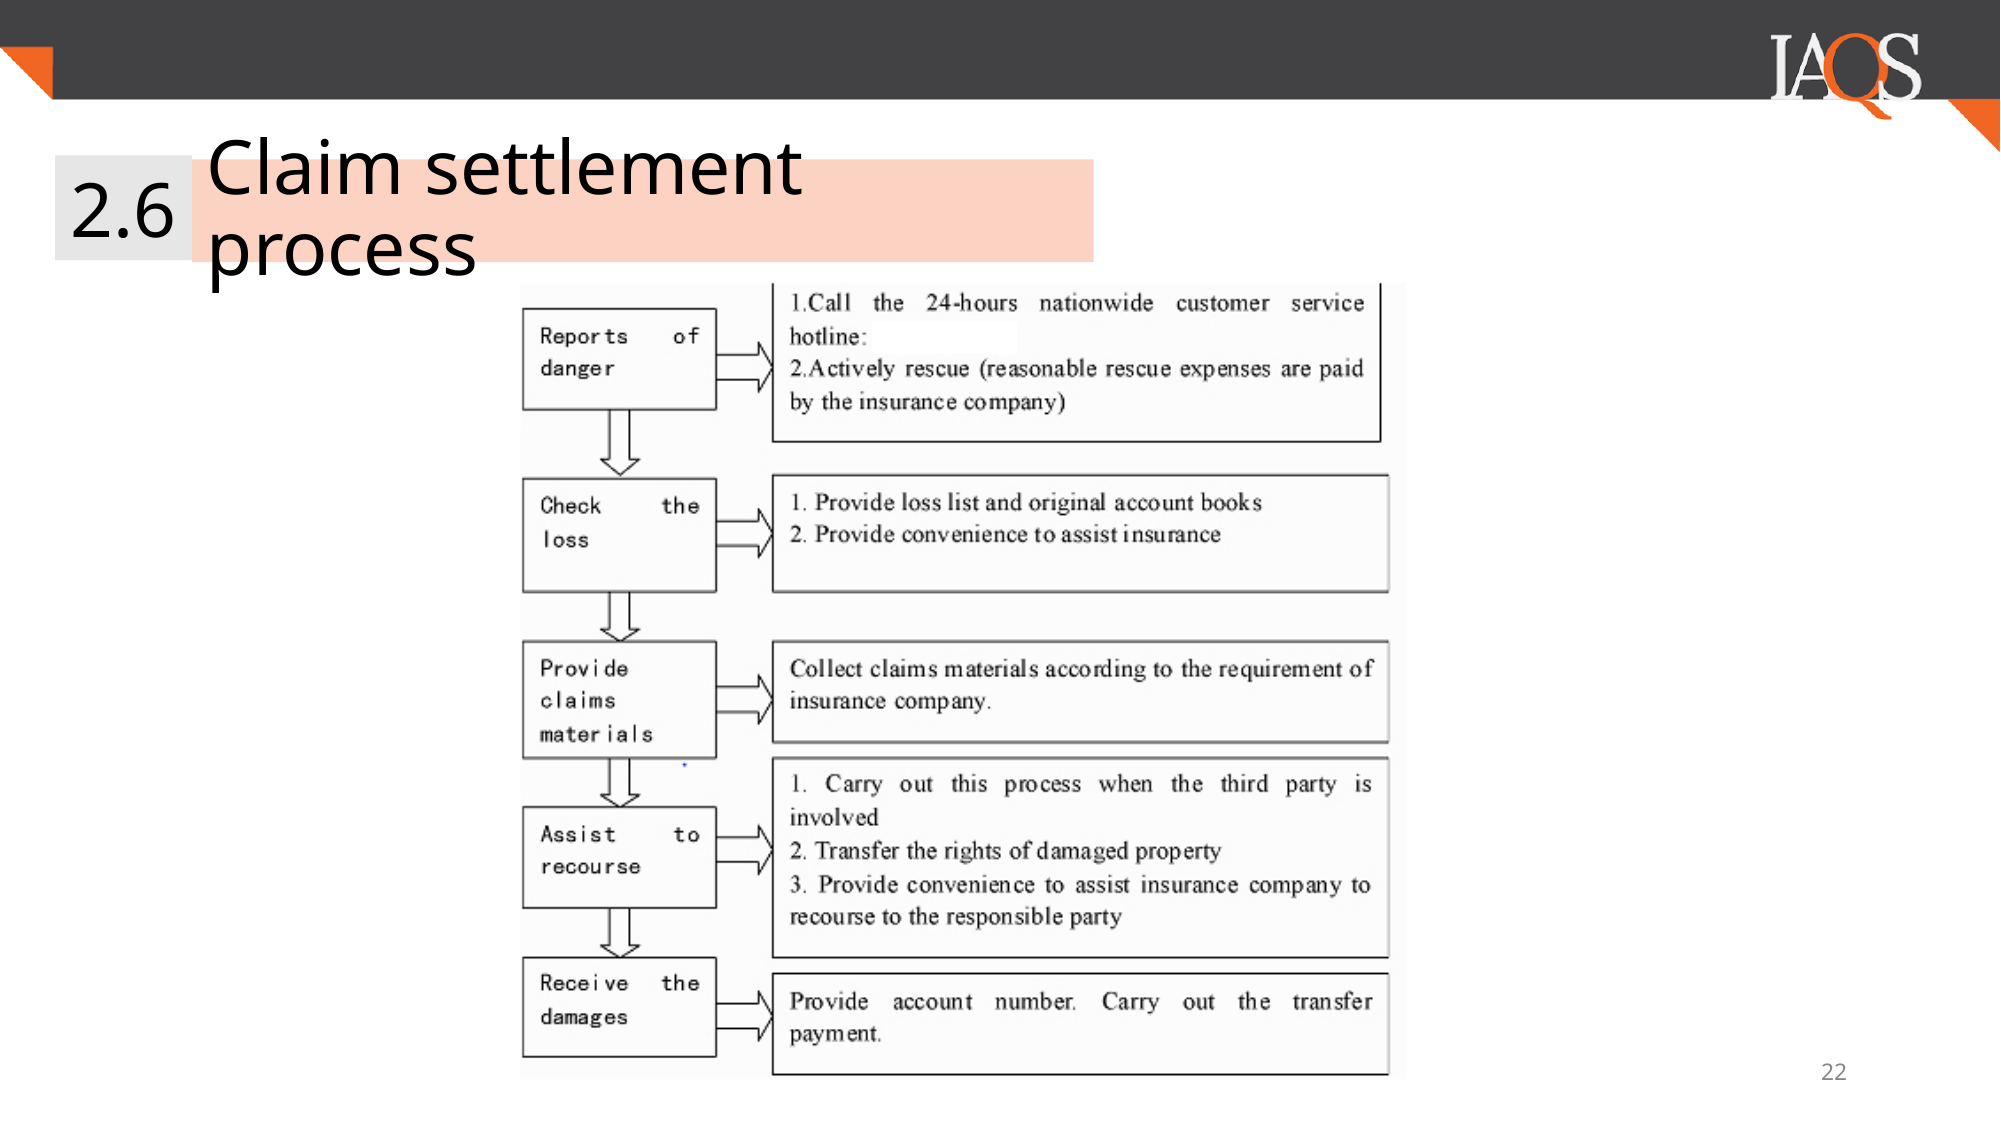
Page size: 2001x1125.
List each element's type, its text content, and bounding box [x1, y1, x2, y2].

picture [0, 0, 2000, 152]
title Claim settlement process [191, 159, 1094, 263]
picture [473, 280, 1443, 1091]
text_box 2.6 [55, 155, 192, 261]
slide_number ‹#› [1412, 1042, 1863, 1103]
